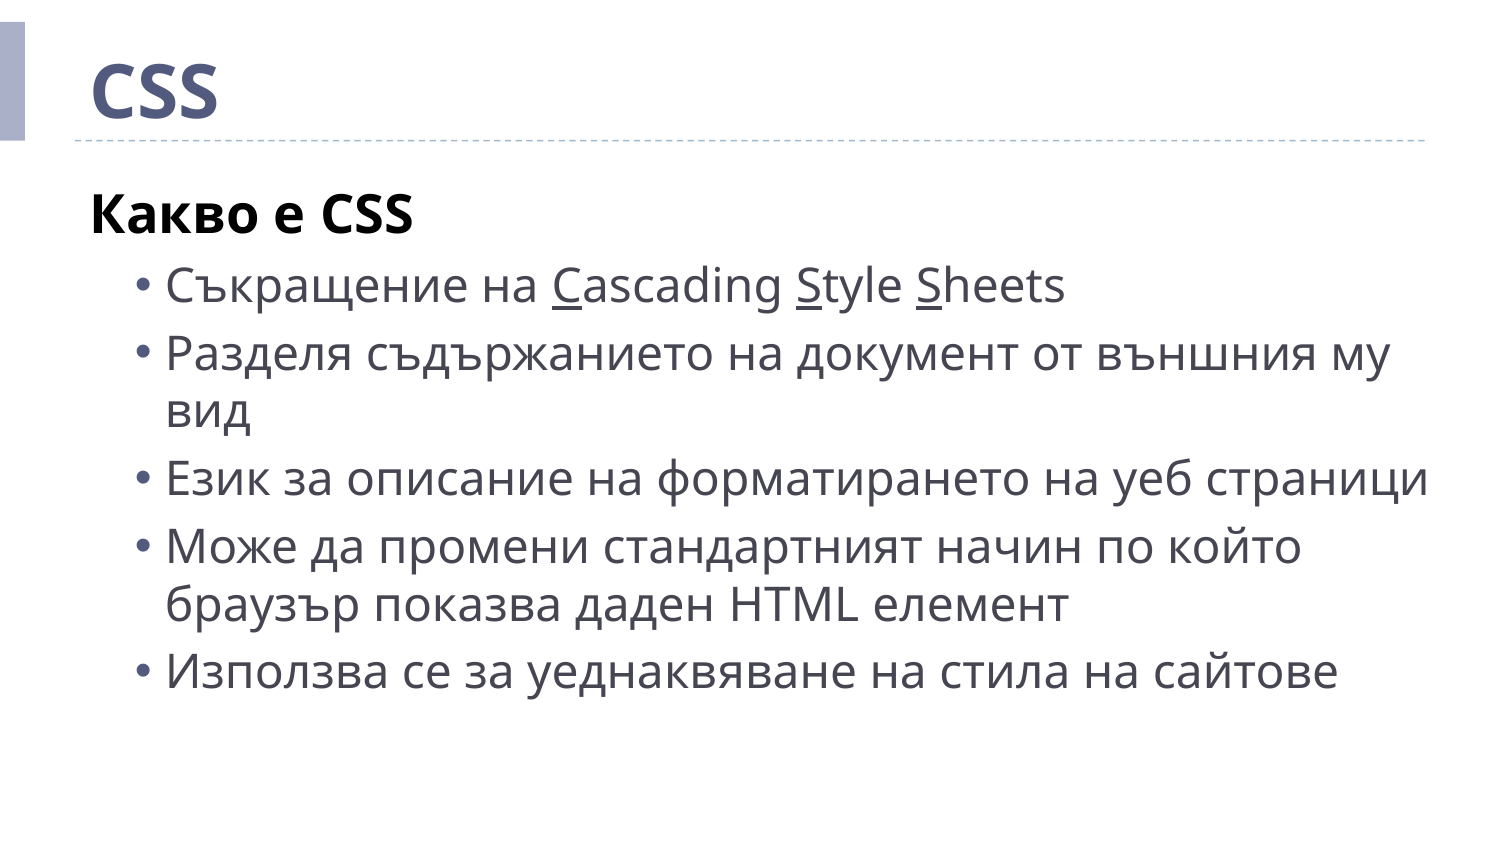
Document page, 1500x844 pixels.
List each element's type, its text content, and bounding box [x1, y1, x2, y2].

list Какво е CSS Съкращение на Cascading Style Sheets Разделя съдържанието на документ от външния му вид Език за описание на форматирането на уеб страници Може да промени стандартният начин по който браузър показва даден HTML елемент Използва се за уеднаквяване на стила на сайтове [75, 171, 1475, 835]
title CSS [75, 18, 1475, 141]
